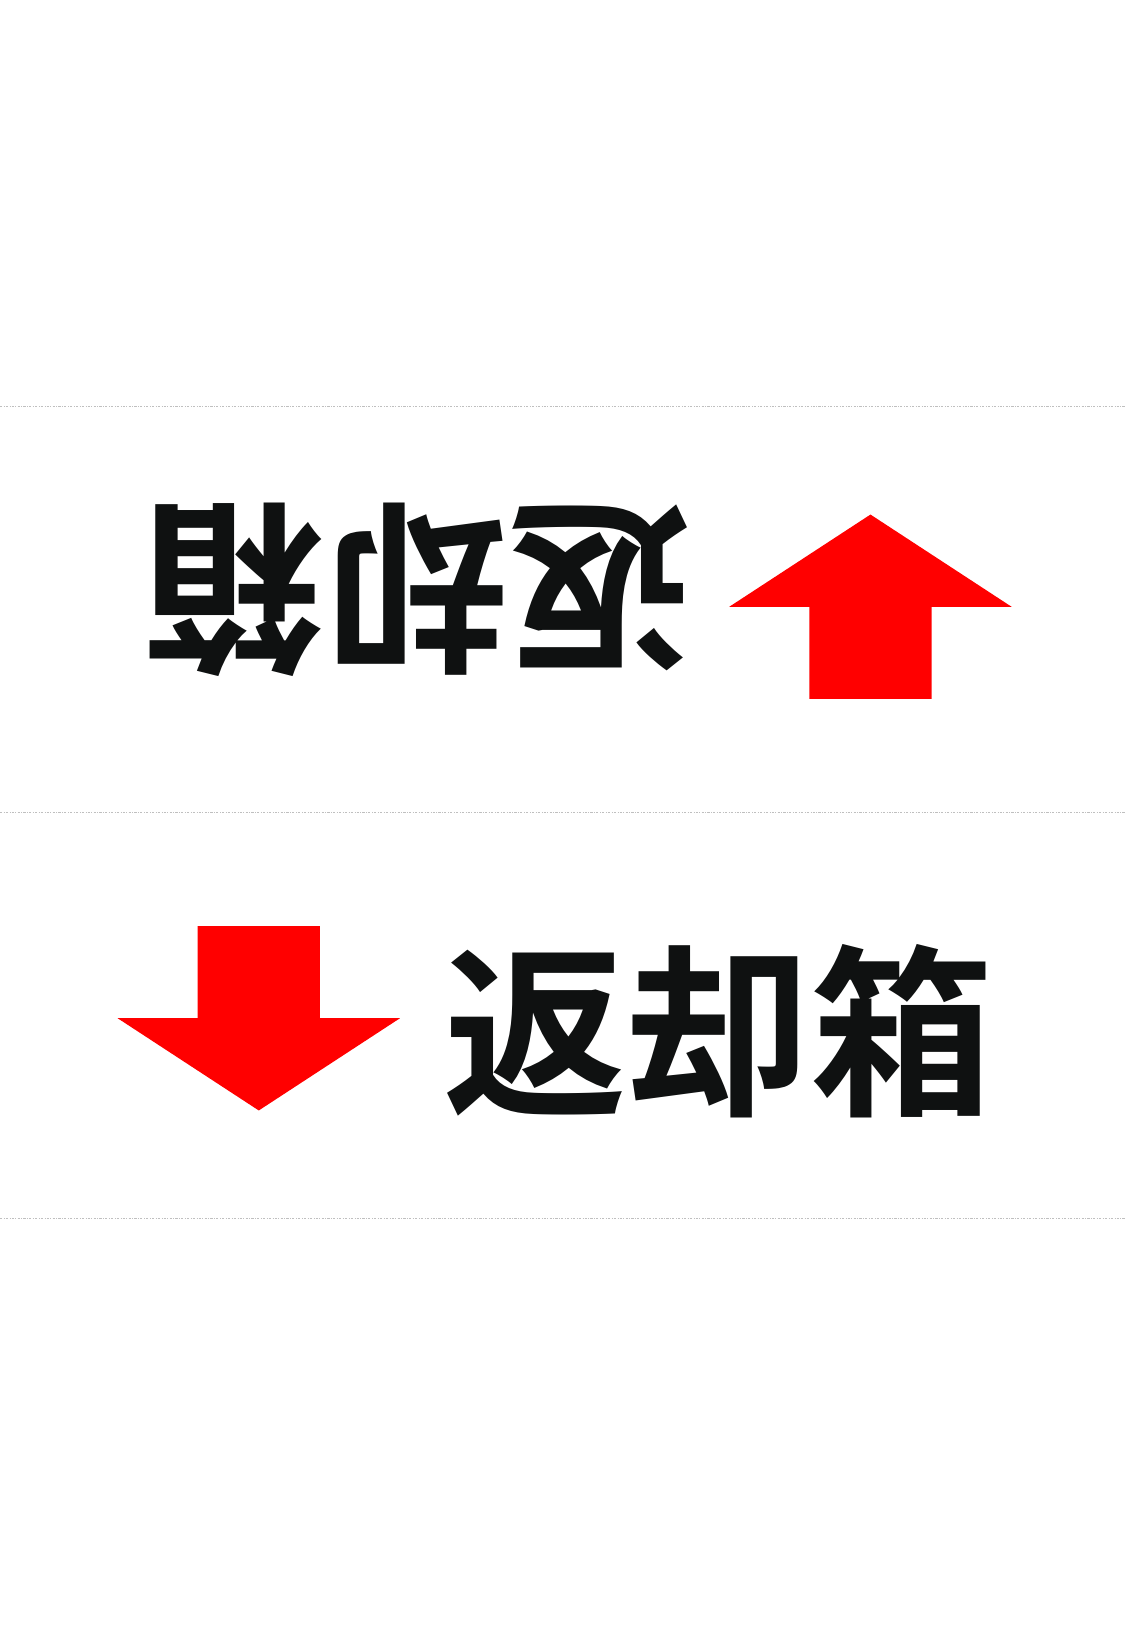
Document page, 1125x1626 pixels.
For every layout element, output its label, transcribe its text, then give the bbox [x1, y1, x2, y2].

text_box [114, 925, 404, 1112]
text_box 返却箱 [126, 475, 707, 711]
text_box [725, 513, 1016, 701]
text_box 返却箱 [429, 910, 1009, 1146]
